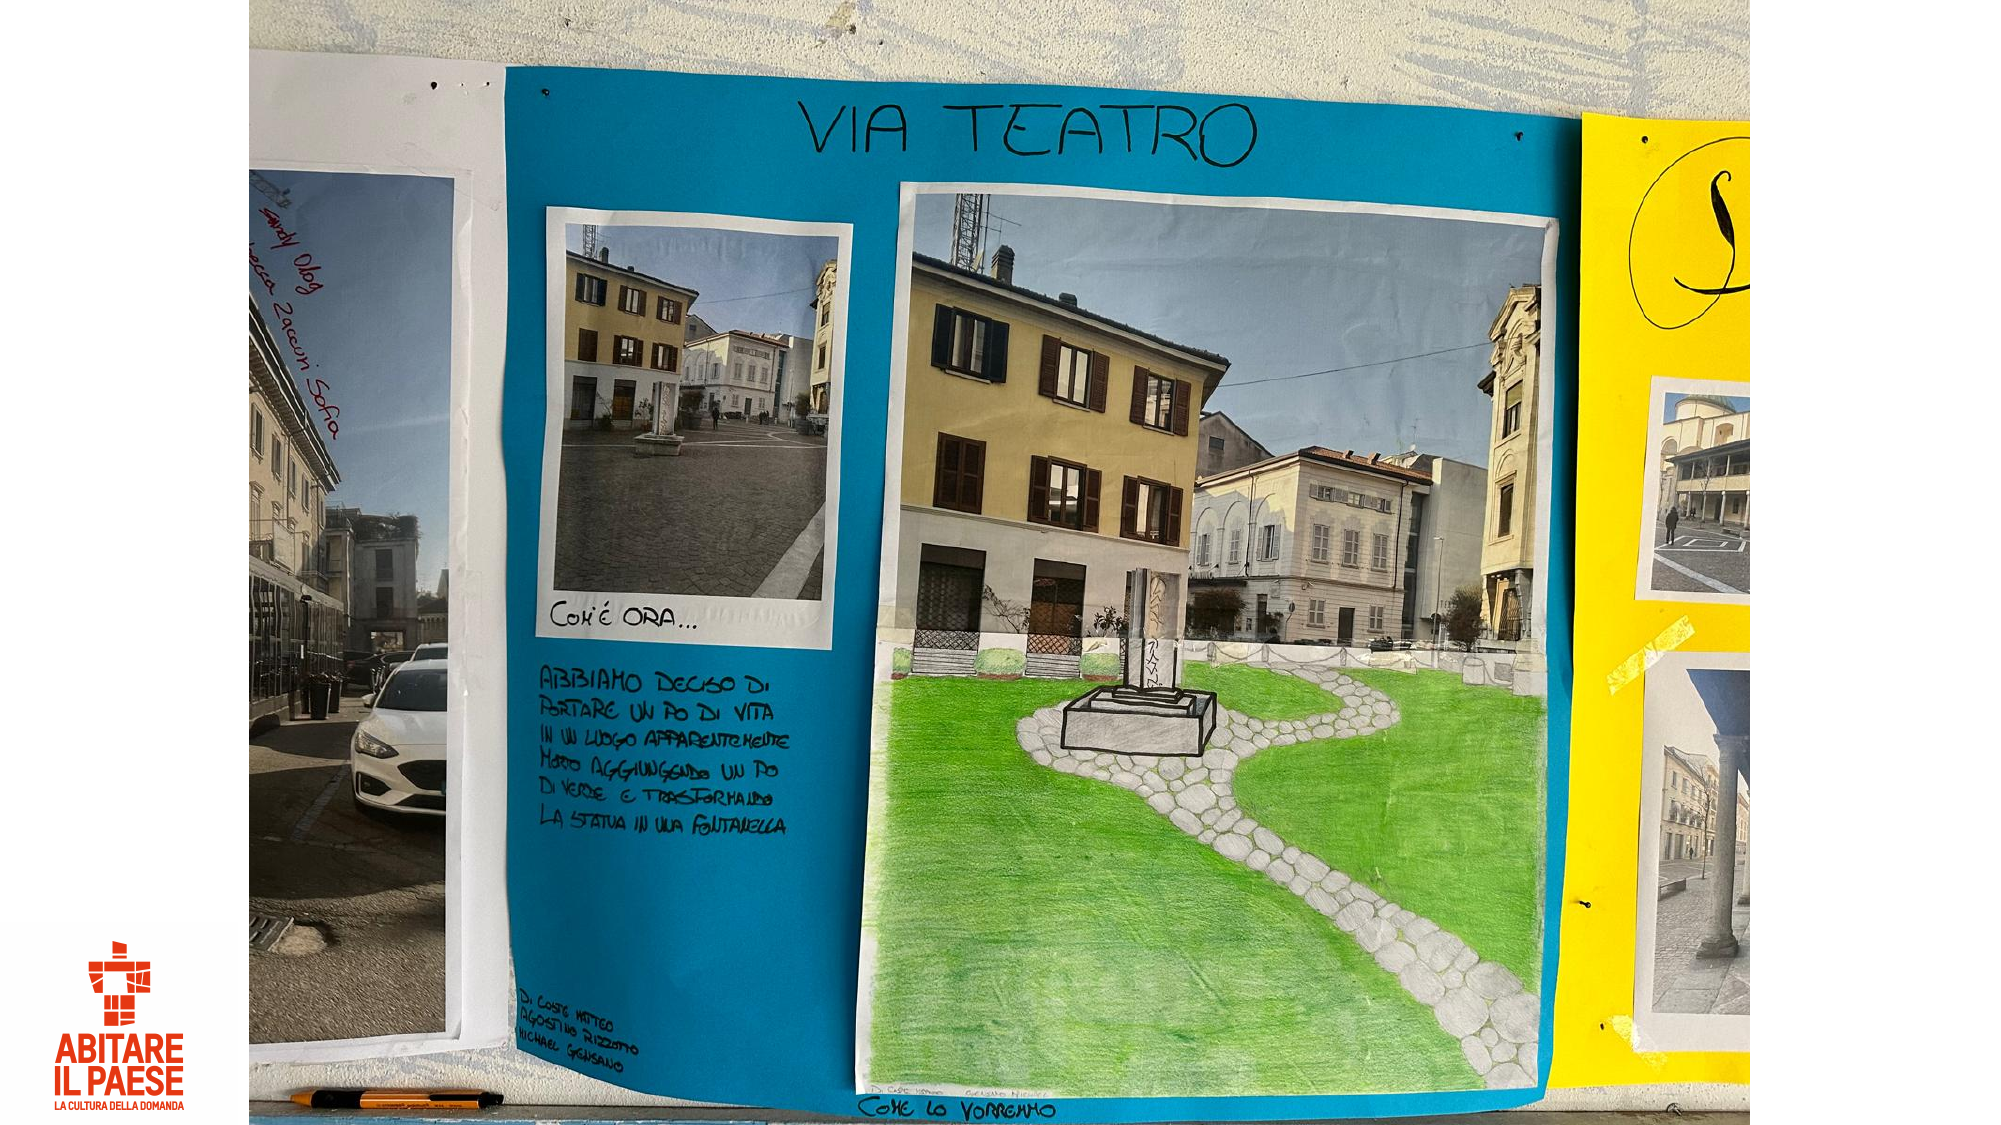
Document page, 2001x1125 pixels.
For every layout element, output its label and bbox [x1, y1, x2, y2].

picture [249, 0, 1751, 1125]
picture [0, 922, 238, 1125]
